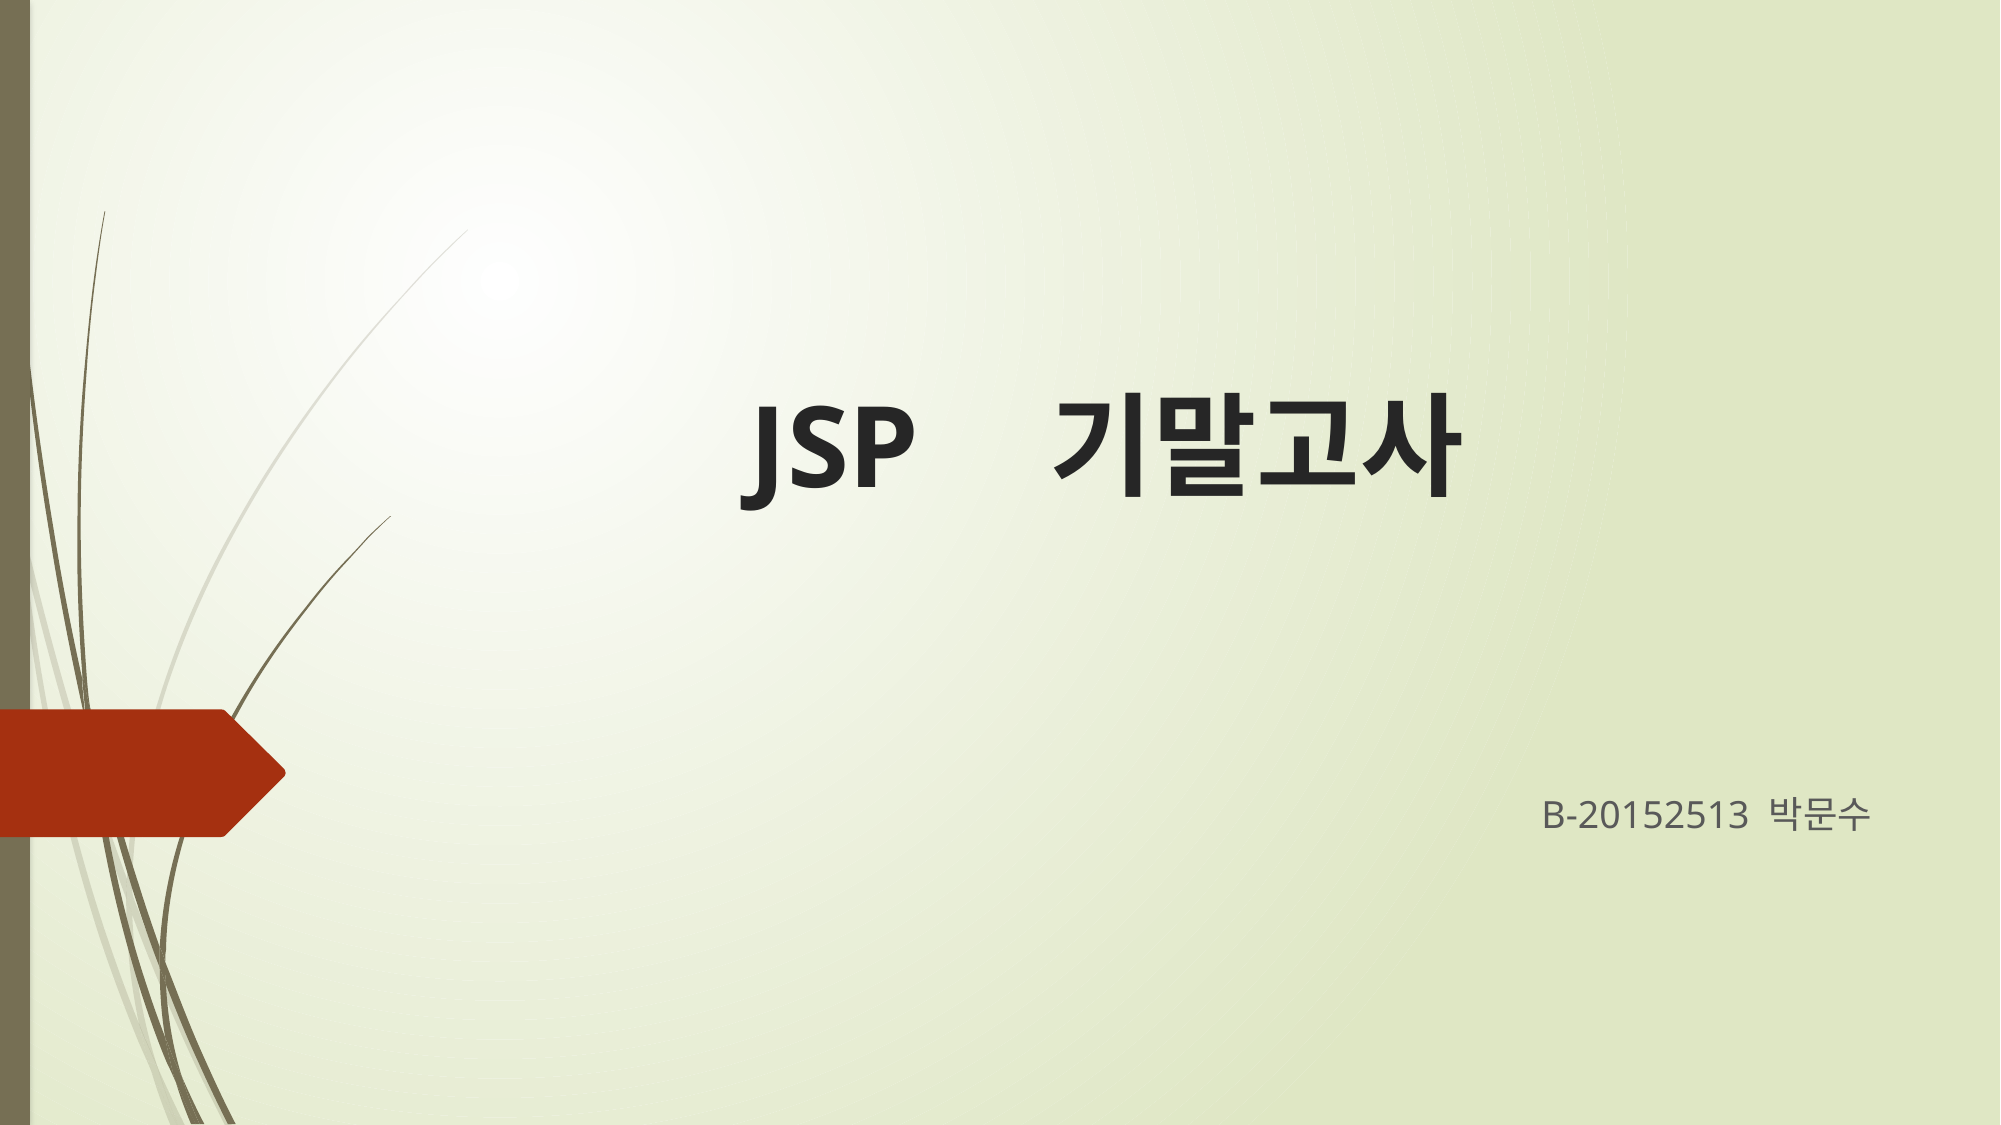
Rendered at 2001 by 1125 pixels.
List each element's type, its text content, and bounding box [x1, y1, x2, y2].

subtitle B-20152513 박문수 [424, 783, 1888, 969]
title JSP 기말고사 [393, 146, 1857, 518]
